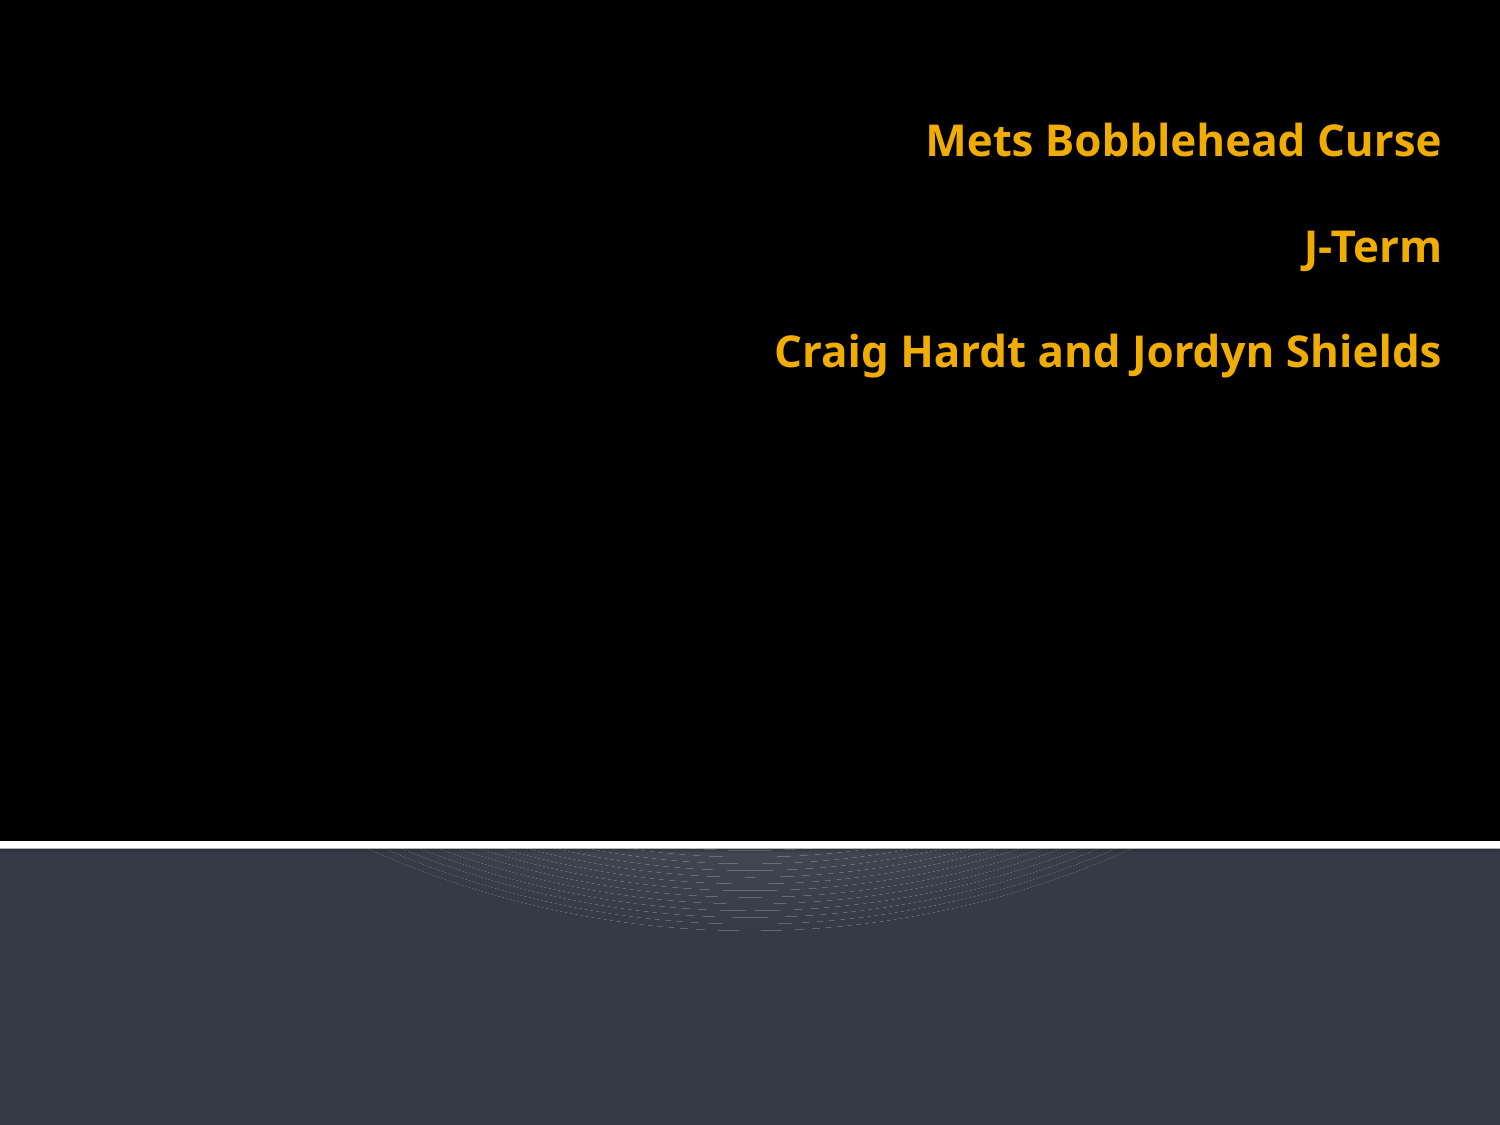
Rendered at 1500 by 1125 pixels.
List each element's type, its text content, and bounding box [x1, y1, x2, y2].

title Mets Bobblehead Curse J-Term Craig Hardt and Jordyn Shields [174, 112, 1450, 437]
